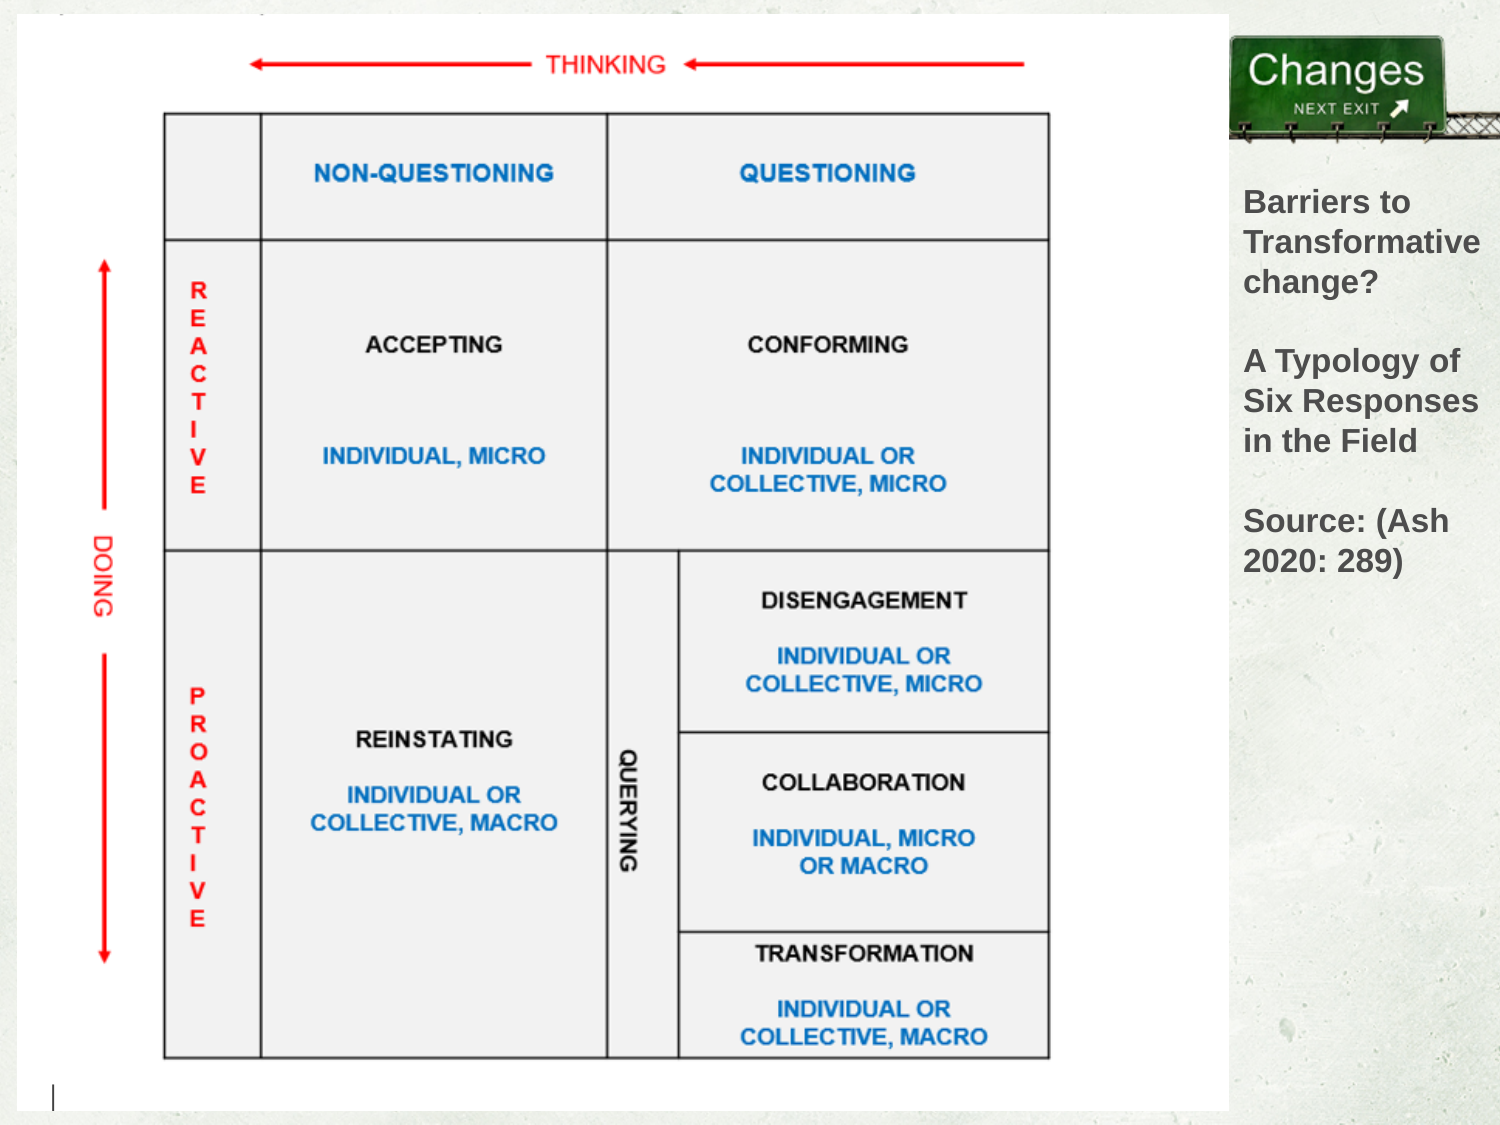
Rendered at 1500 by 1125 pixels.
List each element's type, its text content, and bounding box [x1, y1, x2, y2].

text_box Barriers to Transformative change? A Typology of Six Responses in the Field Source: (Ash 2020: 289) [1233, 172, 1500, 667]
picture [0, 0, 1500, 1125]
